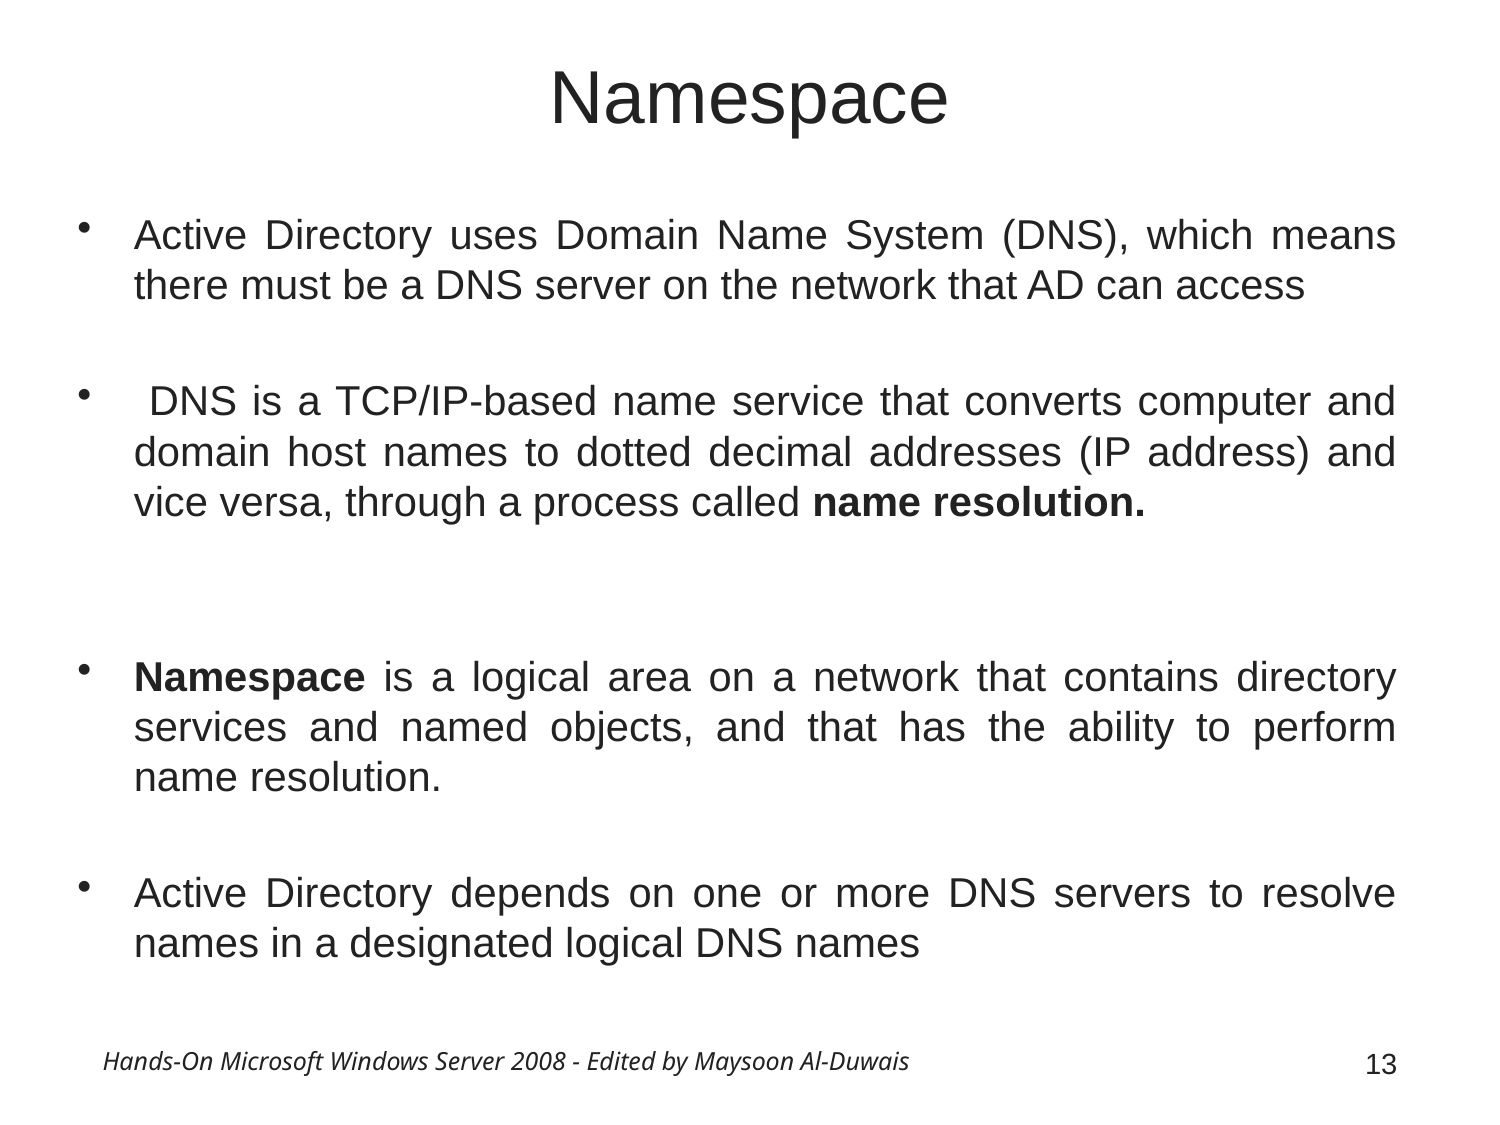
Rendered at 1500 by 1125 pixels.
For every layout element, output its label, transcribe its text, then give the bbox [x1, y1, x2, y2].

list Active Directory uses Domain Name System (DNS), which means there must be a DNS server on the network that AD can access DNS is a TCP/IP-based name service that converts computer and domain host names to dotted decimal addresses (IP address) and vice versa, through a process called name resolution. Namespace is a logical area on a network that contains directory services and named objects, and that has the ability to perform name resolution. Active Directory depends on one or more DNS servers to resolve names in a designated logical DNS names [62, 199, 1413, 1013]
slide_number 13 [1074, 1037, 1413, 1101]
footer Hands-On Microsoft Windows Server 2008 - Edited by Maysoon Al-Duwais [87, 1037, 1051, 1101]
title Namespace [87, 0, 1413, 188]
